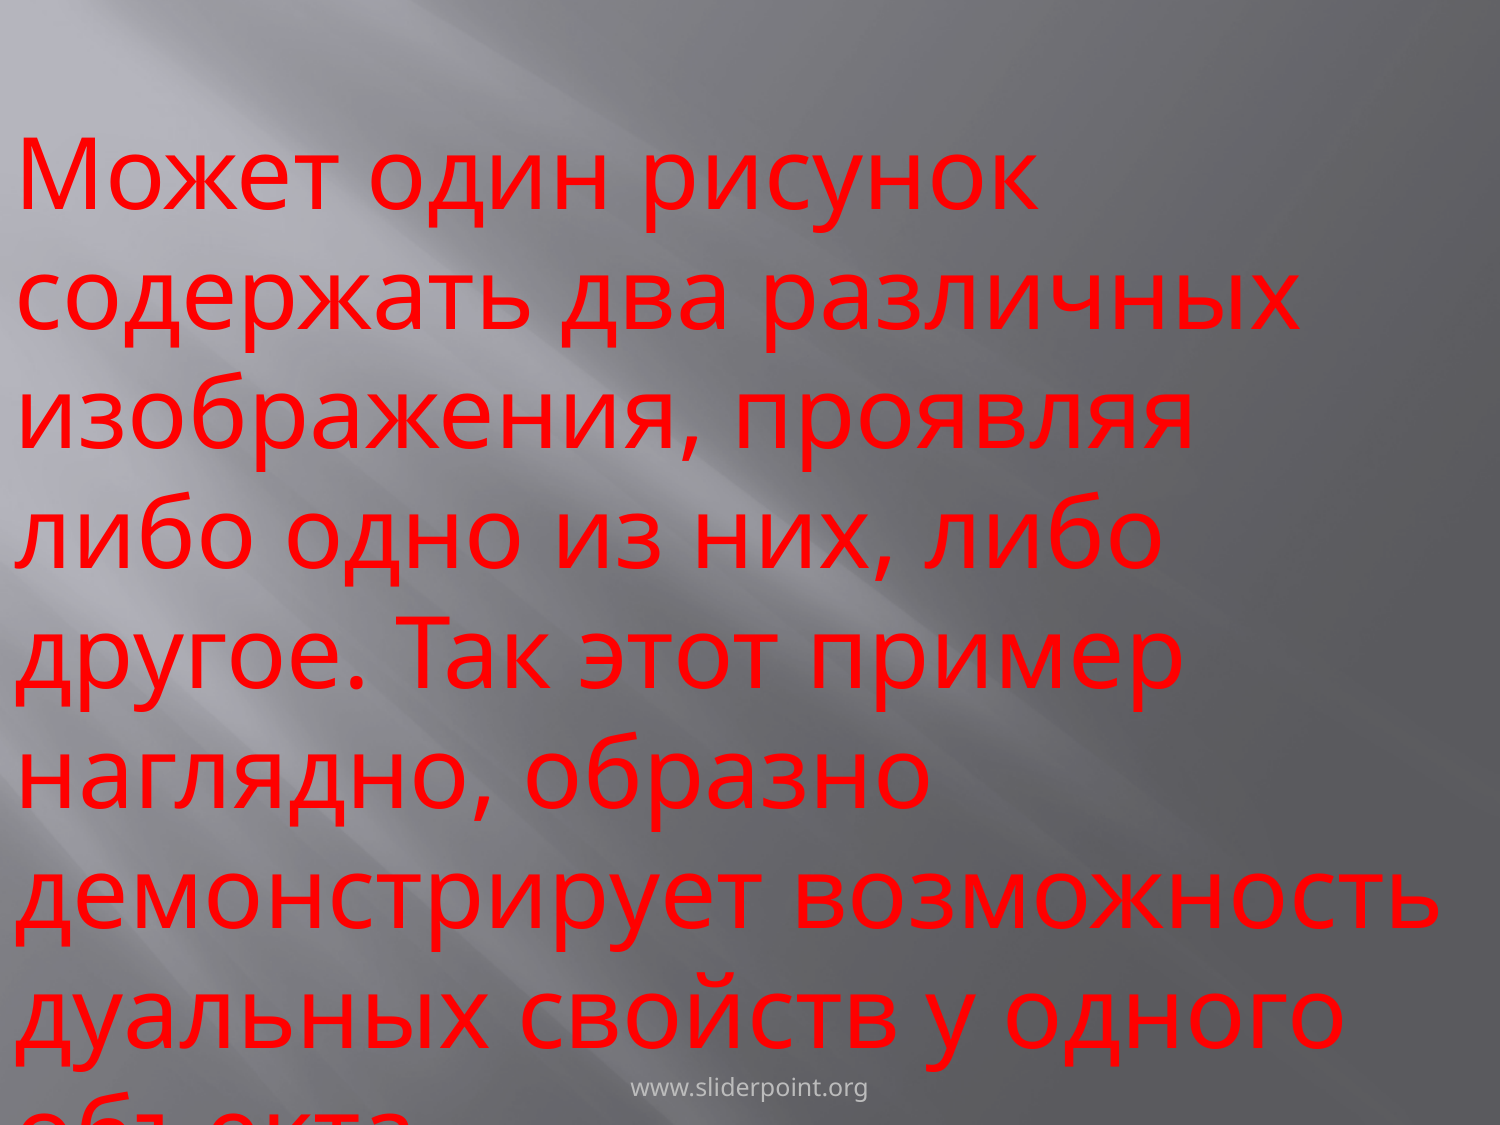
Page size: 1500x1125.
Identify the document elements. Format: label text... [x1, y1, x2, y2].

footer www.sliderpoint.org [512, 1052, 988, 1113]
text_box Может один рисунок содержать два различных изображения, проявляя либо одно из них, либо другое. Так этот пример наглядно, образно демонстрирует возможность дуальных свойств у одного объекта. [0, 101, 1483, 1125]
